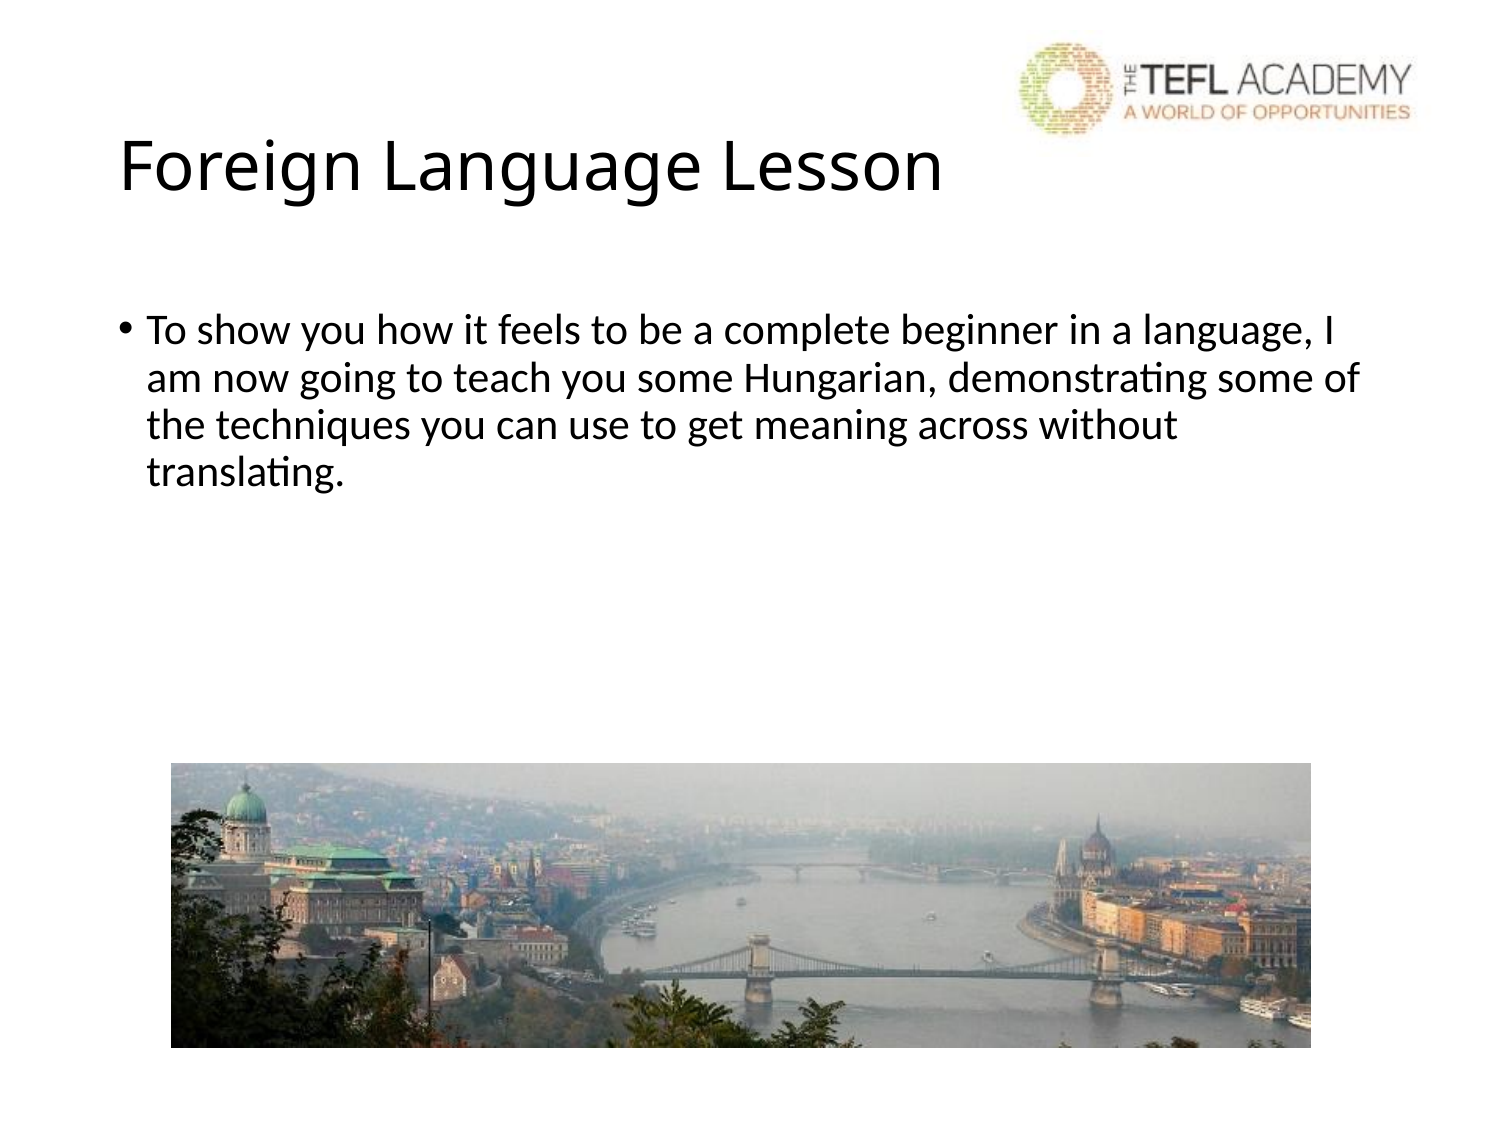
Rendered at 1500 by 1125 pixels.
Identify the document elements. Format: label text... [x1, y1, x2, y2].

list To show you how it feels to be a complete beginner in a language, I am now going to teach you some Hungarian, demonstrating some of the techniques you can use to get meaning across without translating. [103, 299, 1397, 1014]
picture [171, 763, 1311, 1048]
picture [1002, 30, 1446, 157]
title Foreign Language Lesson [103, 59, 1397, 278]
